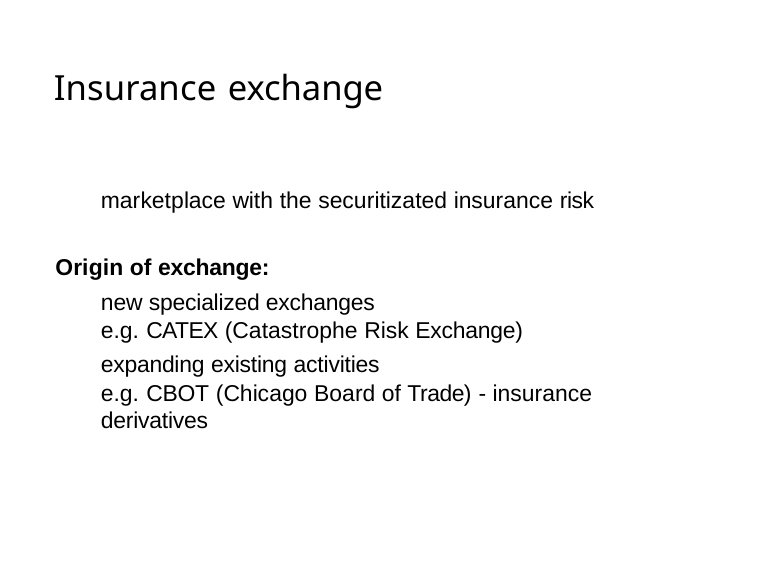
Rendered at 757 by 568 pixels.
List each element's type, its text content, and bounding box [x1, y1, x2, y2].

text_box marketplace with the securitizated insurance risk Origin of exchange: new specialized exchanges e.g. CATEX (Catastrophe Risk Exchange) expanding existing activities e.g. CBOT (Chicago Board of Trade) - insurance derivatives [53, 183, 703, 433]
title Insurance exchange [51, 36, 705, 134]
